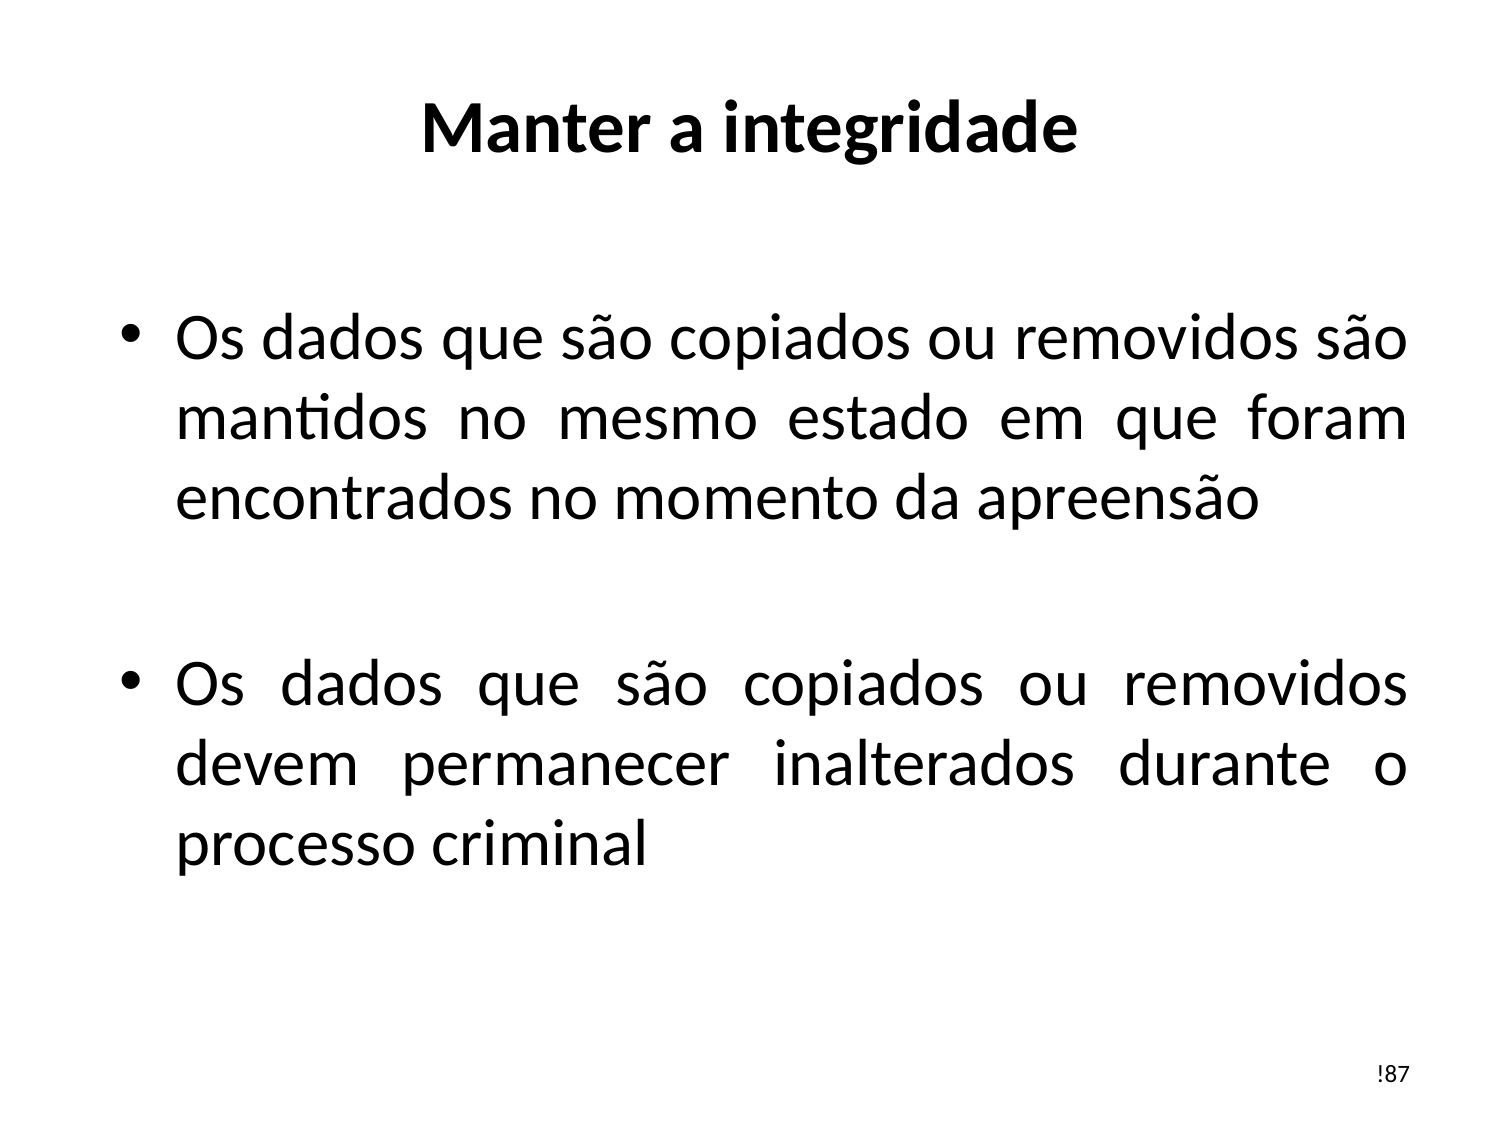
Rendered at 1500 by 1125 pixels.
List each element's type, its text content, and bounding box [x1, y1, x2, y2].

title Manter a integridade [74, 28, 1426, 217]
slide_number !87 [1074, 1042, 1425, 1103]
list Os dados que são copiados ou removidos são mantidos no mesmo estado em que foram encontrados no momento da apreensão Os dados que são copiados ou removidos devem permanecer inalterados durante o processo criminal [103, 284, 1426, 988]
